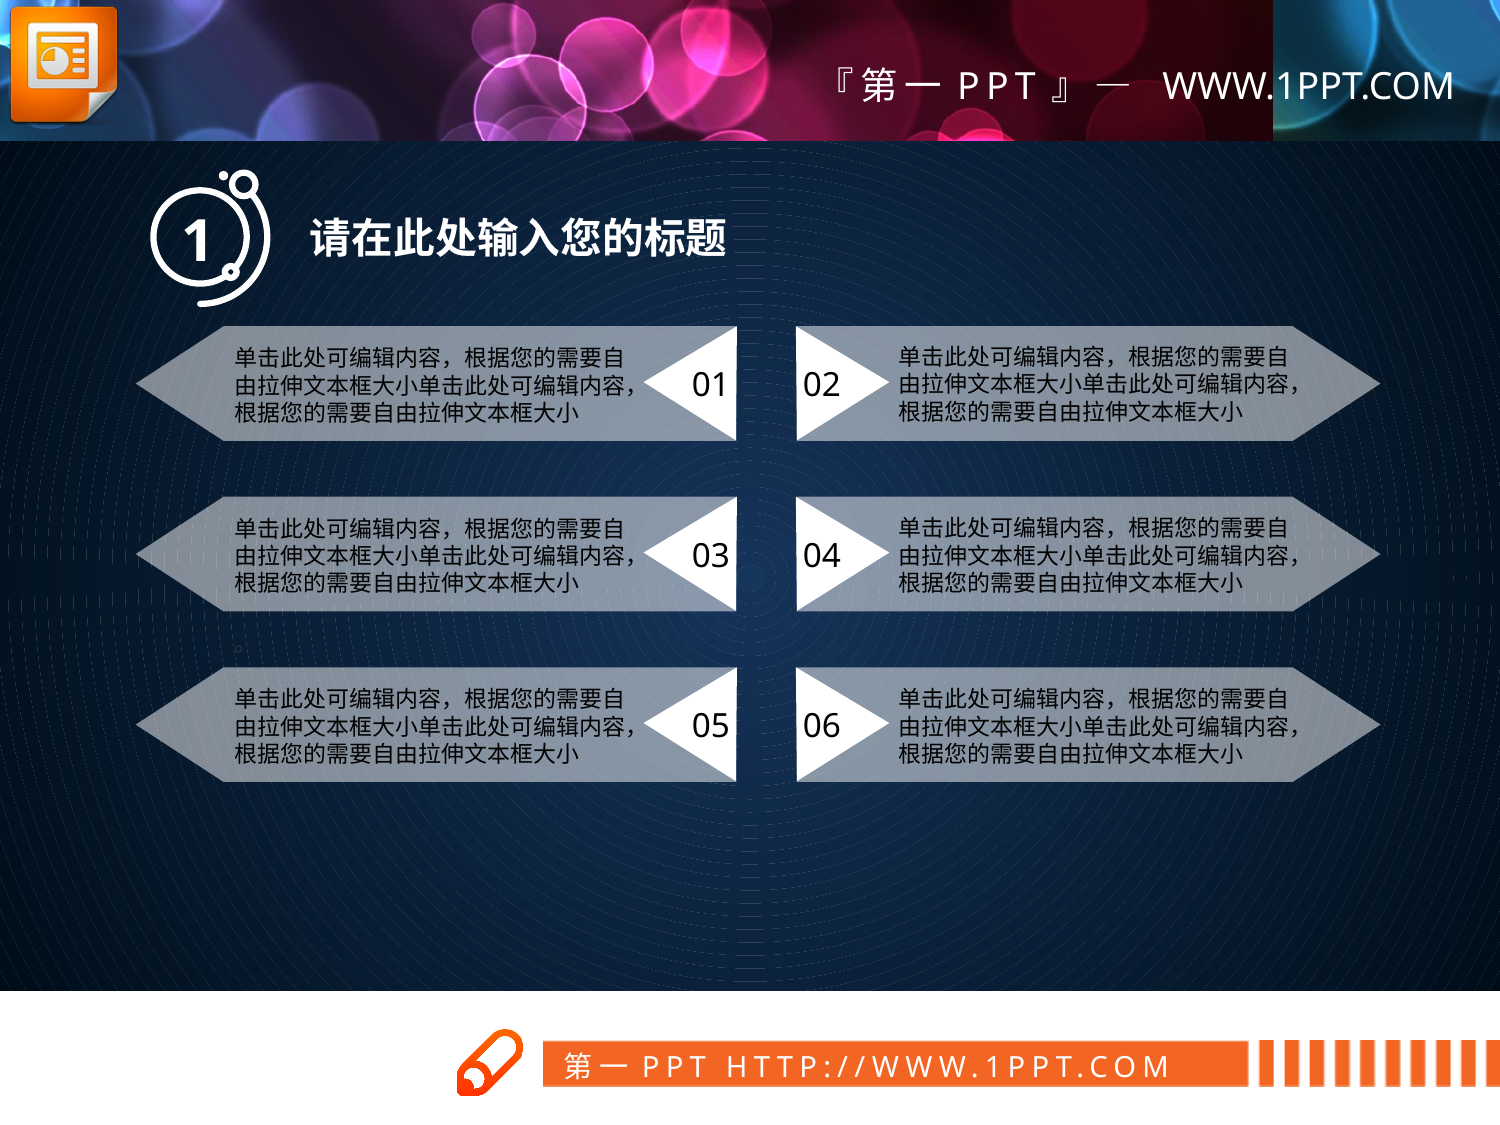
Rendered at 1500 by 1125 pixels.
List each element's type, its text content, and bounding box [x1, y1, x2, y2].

text_box [796, 558, 883, 612]
text_box [797, 496, 1307, 548]
text_box [798, 387, 1305, 441]
text_box 单击此处可编辑内容，根据您的需要自由拉伸文本框大小单击此处可编辑内容，根据您的需要自由拉伸文本框大小 [883, 677, 1325, 807]
text_box 请在此处输入您的标题 [295, 204, 743, 270]
text_box 03 [661, 496, 737, 611]
text_box [798, 667, 1308, 718]
text_box 04 [795, 496, 883, 611]
text_box 05 [661, 667, 737, 782]
text_box [798, 728, 883, 782]
text_box 01 [661, 326, 737, 441]
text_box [153, 172, 268, 305]
picture [0, 0, 1500, 141]
text_box [1325, 688, 1381, 761]
text_box 单击此处可编辑内容，根据您的需要自由拉伸文本框大小单击此处可编辑内容，根据您的需要自由拉伸文本框大小 [219, 677, 661, 807]
text_box [135, 326, 735, 438]
text_box [1325, 347, 1381, 420]
text_box 单击此处可编辑内容，根据您的需要自由拉伸文本框大小单击此处可编辑内容，根据您的需要自由拉伸文本框大小 [883, 506, 1325, 636]
text_box [661, 565, 737, 612]
text_box [661, 735, 735, 782]
text_box [135, 667, 735, 779]
text_box [661, 394, 735, 441]
text_box 单击此处可编辑内容，根据您的需要自由拉伸文本框大小单击此处可编辑内容，根据您的需要自由拉伸文本框大小 。 [219, 506, 661, 664]
text_box 06 [795, 667, 883, 782]
text_box 单击此处可编辑内容，根据您的需要自由拉伸文本框大小单击此处可编辑内容，根据您的需要自由拉伸文本框大小 [219, 336, 661, 466]
text_box [1325, 517, 1381, 591]
text_box [135, 496, 736, 609]
text_box 单击此处可编辑内容，根据您的需要自由拉伸文本框大小单击此处可编辑内容，根据您的需要自由拉伸文本框大小 [883, 335, 1325, 433]
picture [543, 1040, 1500, 1087]
text_box 02 [795, 326, 883, 441]
text_box [798, 326, 1307, 377]
